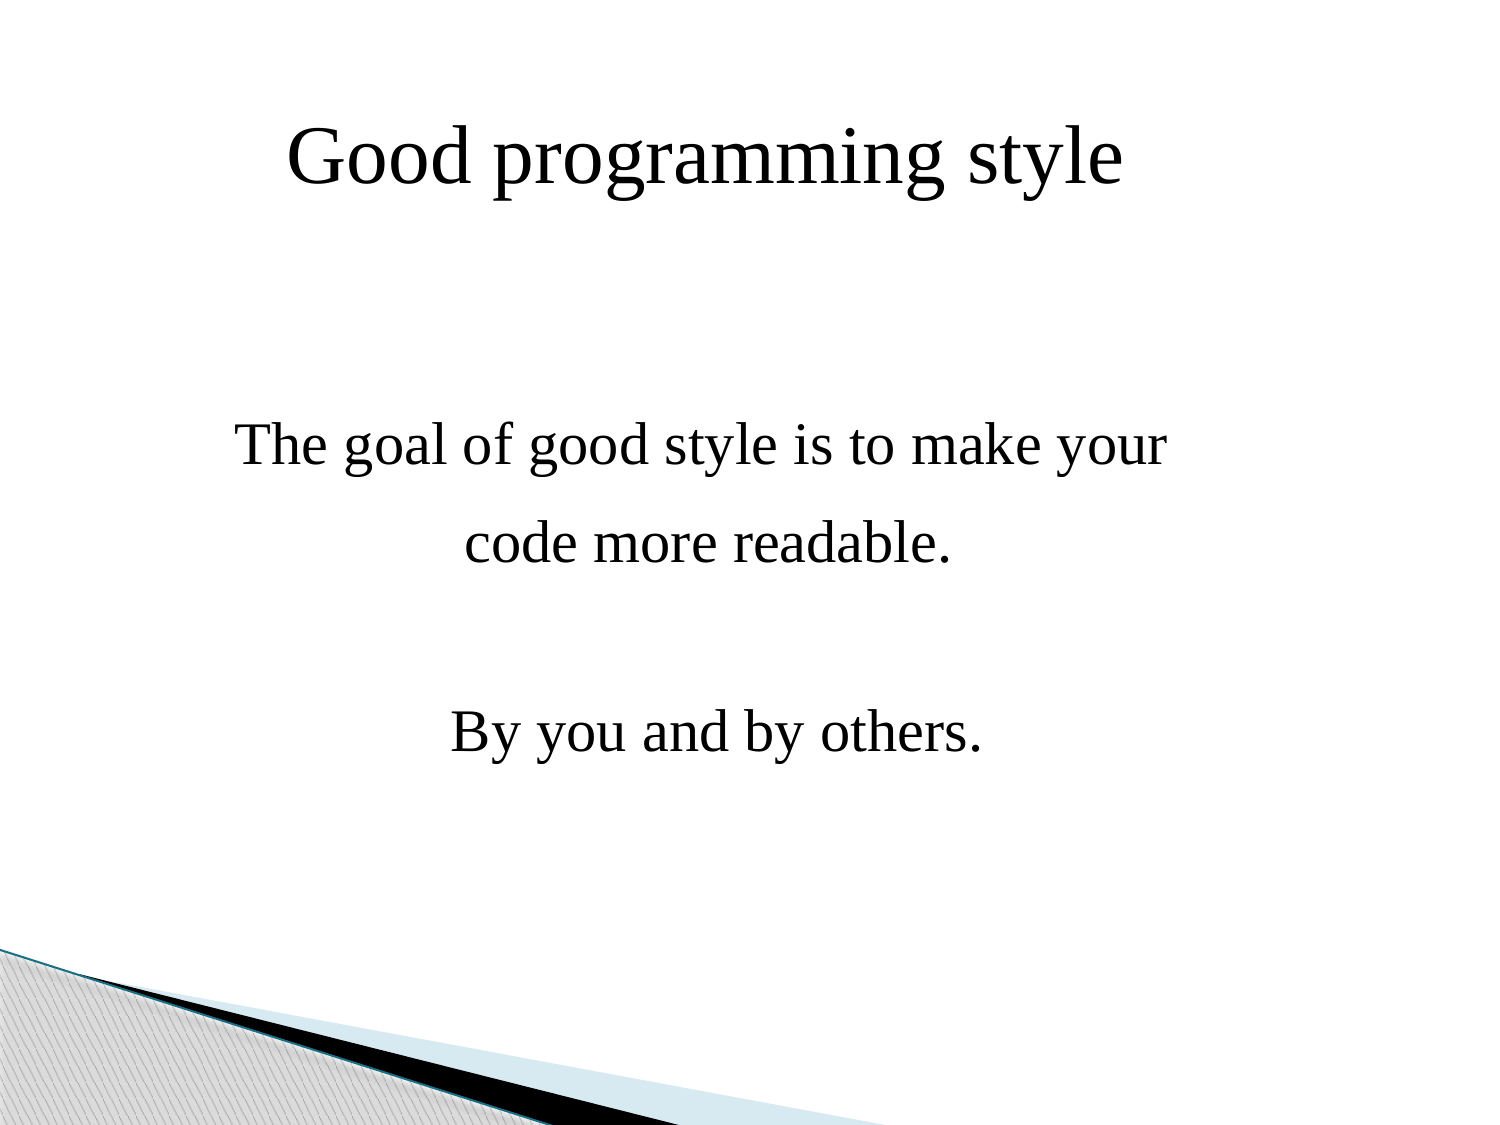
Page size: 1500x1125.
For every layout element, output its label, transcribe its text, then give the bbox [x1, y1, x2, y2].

text_box The goal of good style is to make your code more readable. [234, 422, 1185, 581]
text_box Good programming style [286, 124, 1147, 207]
text_box By you and by others. [450, 709, 1000, 771]
